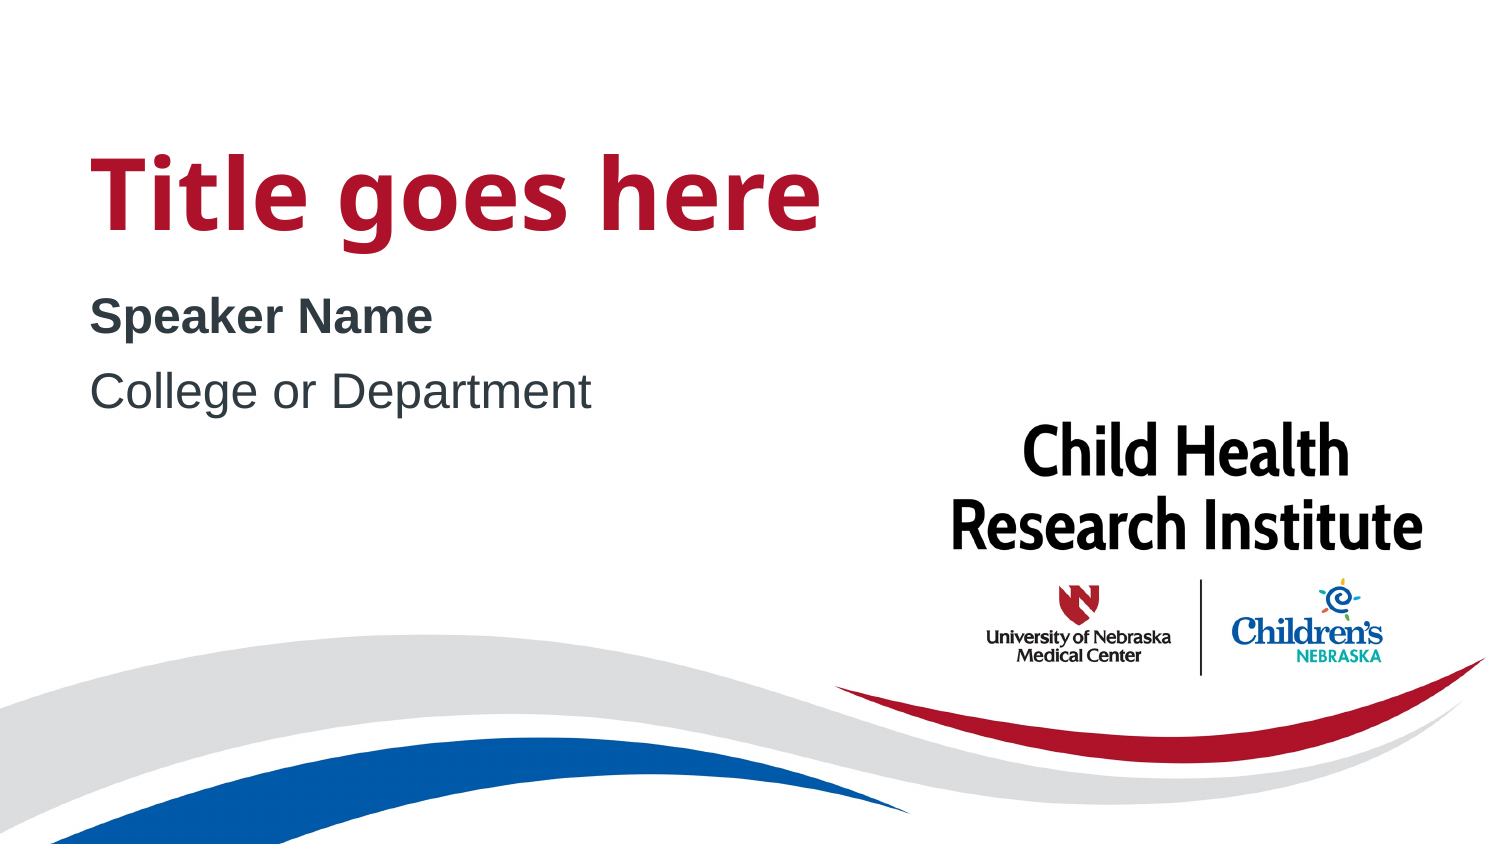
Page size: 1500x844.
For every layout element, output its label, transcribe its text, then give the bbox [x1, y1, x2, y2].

title Title goes here [74, 129, 1238, 250]
picture [0, 0, 1500, 844]
subtitle Speaker Name College or Department [74, 282, 1238, 495]
